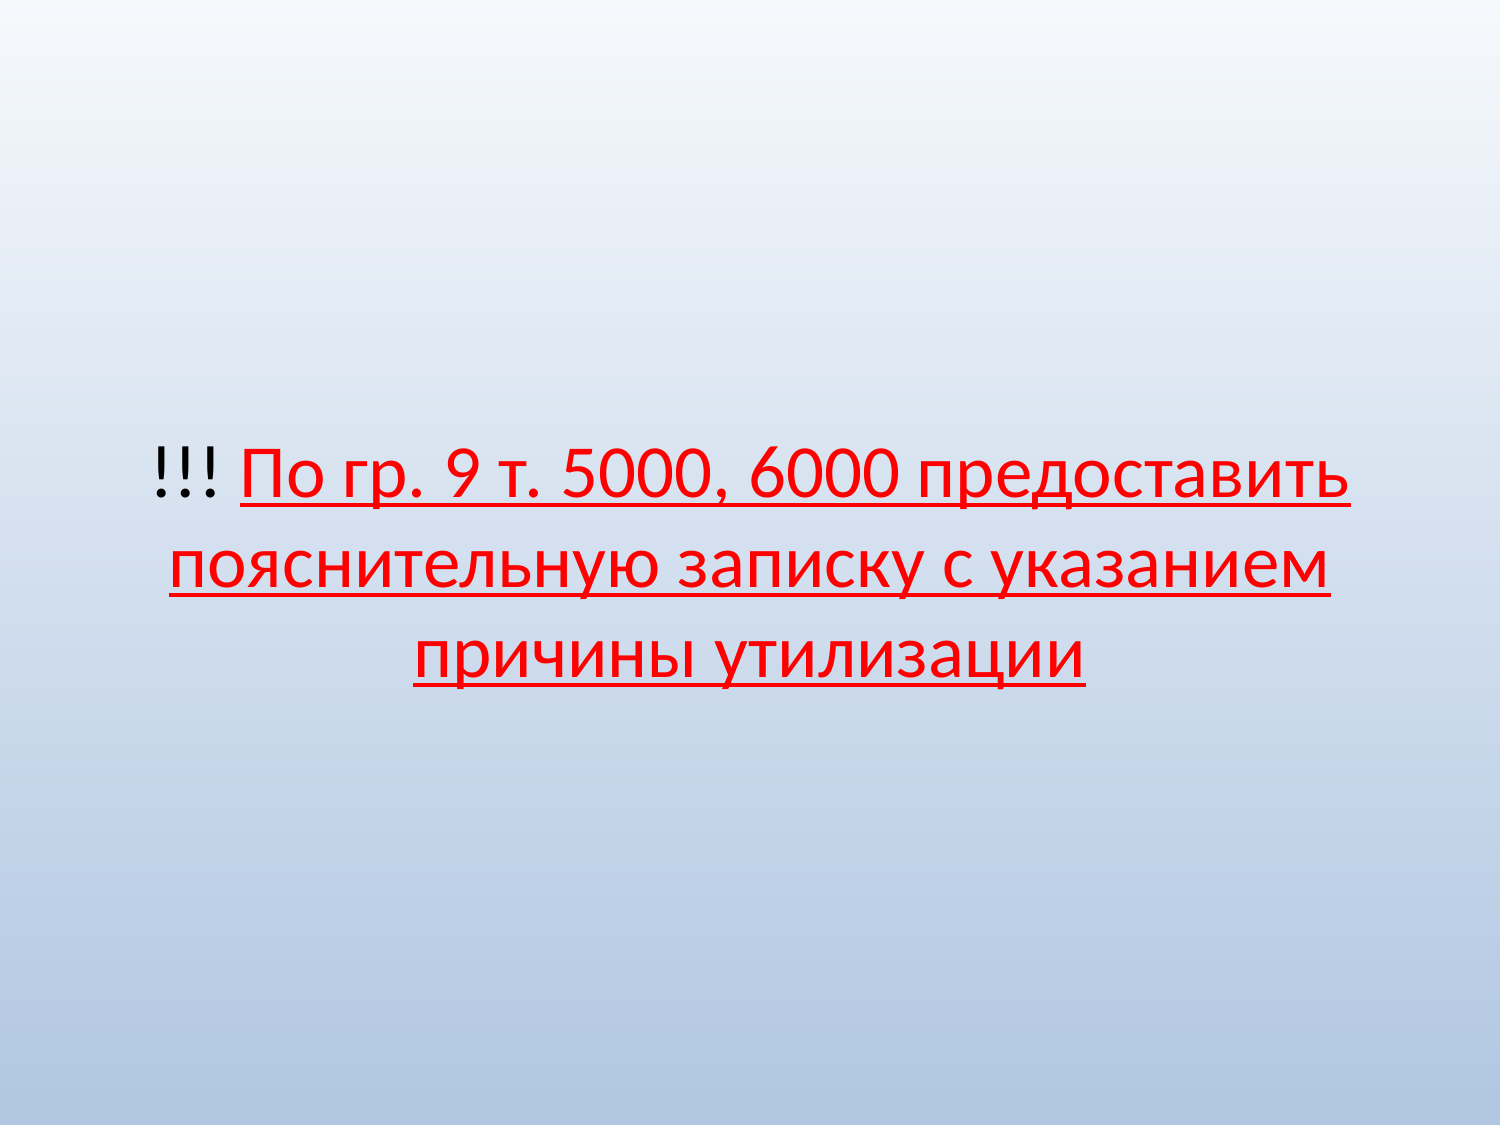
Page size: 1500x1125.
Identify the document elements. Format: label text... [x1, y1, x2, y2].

title !!! По гр. 9 т. 5000, 6000 предоставить пояснительную записку с указанием причины утилизации [74, 44, 1426, 1071]
